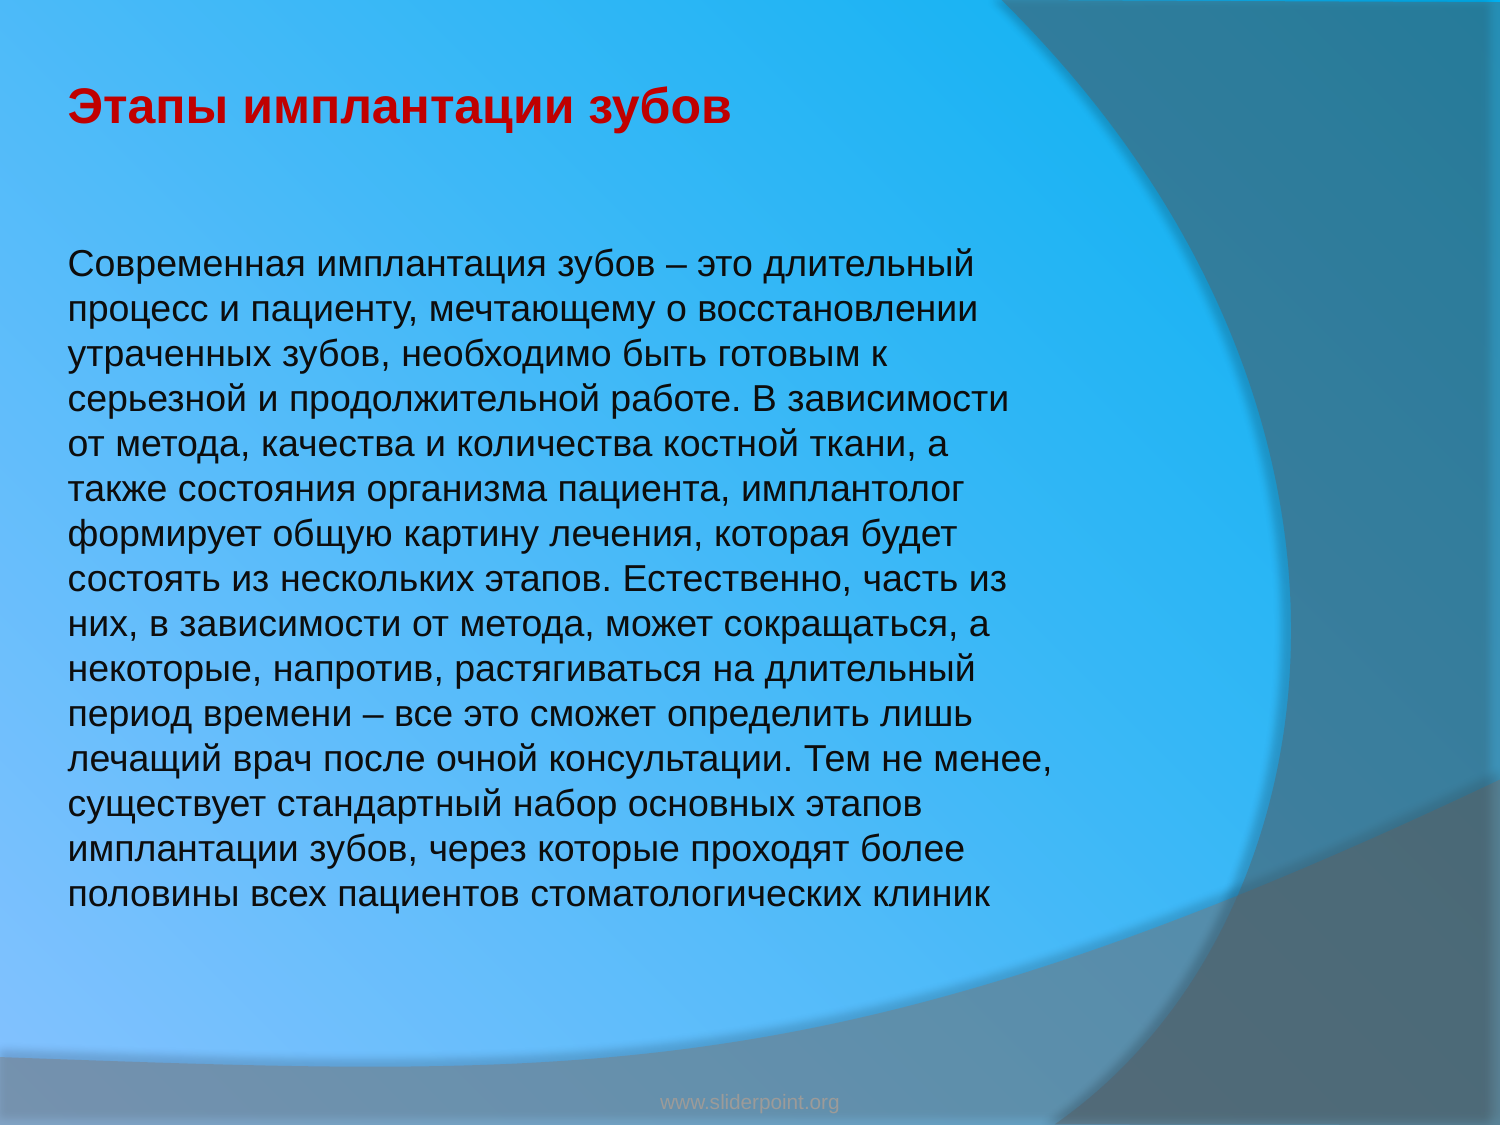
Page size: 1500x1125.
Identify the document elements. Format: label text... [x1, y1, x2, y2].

text_box Современная имплантация зубов – это длительный процесс и пациенту, мечтающему о восстановлении утраченных зубов, необходимо быть готовым к серьезной и продолжительной работе. В зависимости от метода, качества и количества костной ткани, а также состояния организма пациента, имплантолог формирует общую картину лечения, которая будет состоять из нескольких этапов. Естественно, часть из них, в зависимости от метода, может сокращаться, а некоторые, напротив, растягиваться на длительный период времени – все это сможет определить лишь лечащий врач после очной консультации. Тем не менее, существует стандартный набор основных этапов имплантации зубов, через которые проходят более половины всех пациентов стоматологических клиник [53, 231, 1069, 922]
footer www.sliderpoint.org [512, 1053, 988, 1114]
text_box Этапы имплантации зубов [53, 66, 904, 142]
